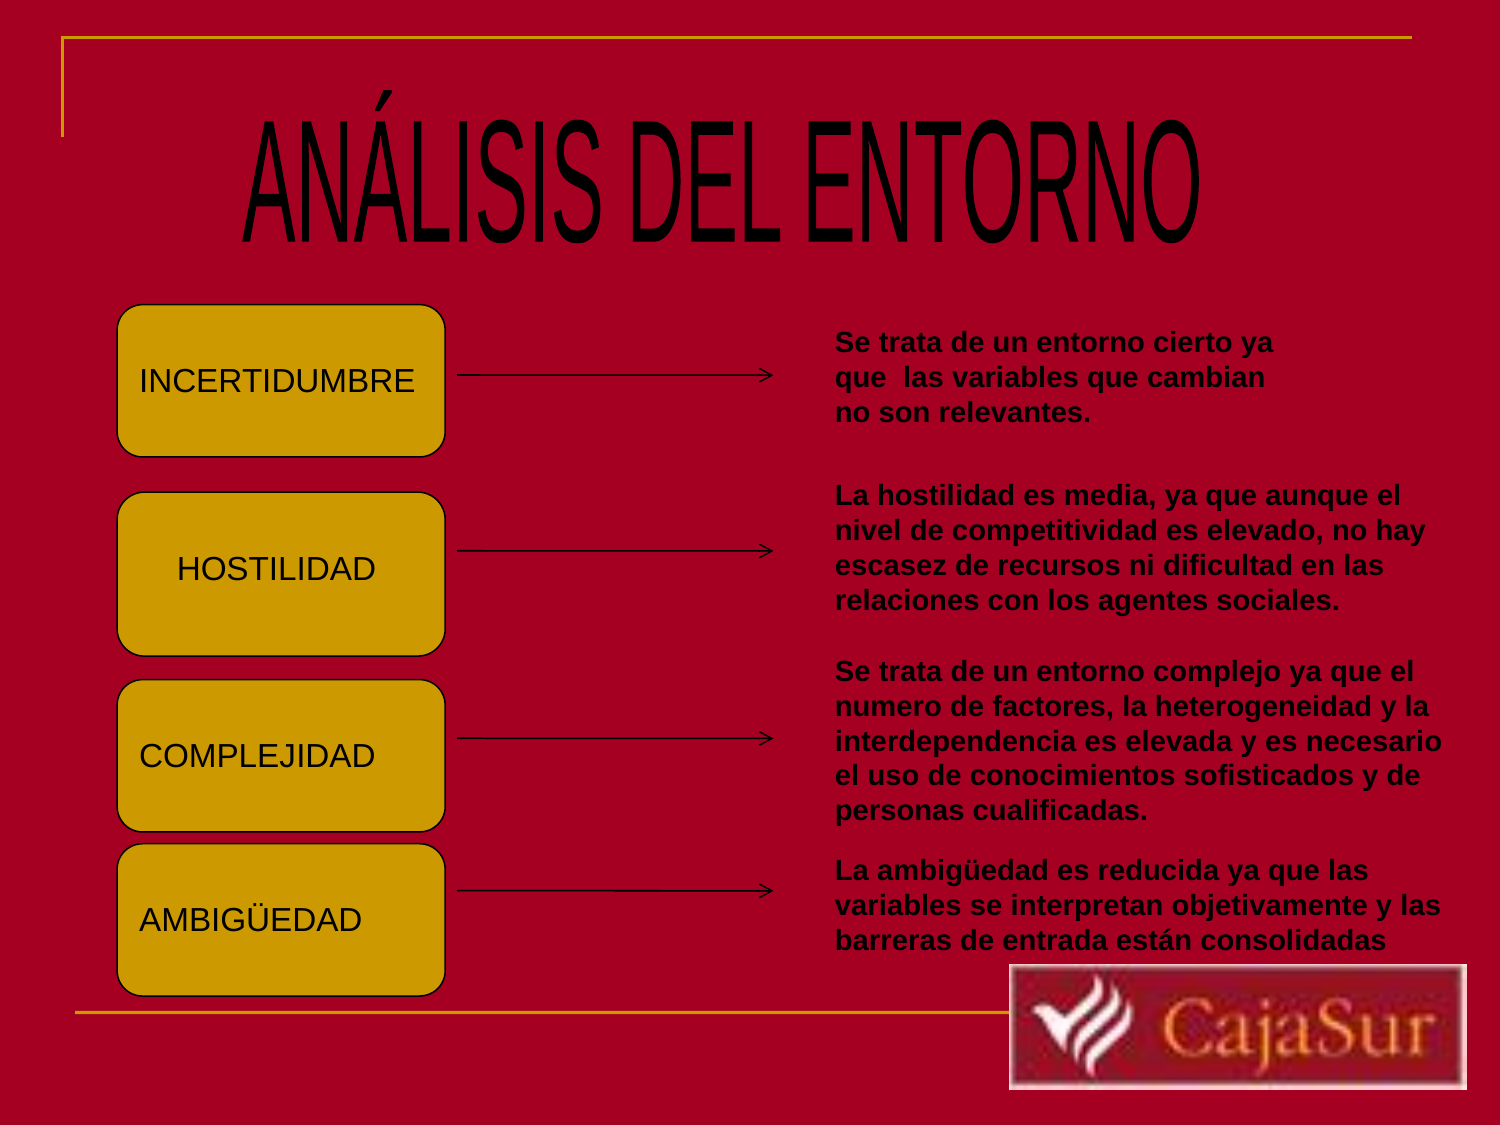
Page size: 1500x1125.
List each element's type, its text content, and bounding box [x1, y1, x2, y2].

text_box COMPLEJIDAD [117, 679, 446, 832]
text_box La ambigüedad es reducida ya que las variables se interpretan objetivamente y las barreras de entrada están consolidadas [820, 843, 1465, 964]
text_box INCERTIDUMBRE [117, 304, 446, 457]
text_box Se trata de un entorno cierto ya que las variables que cambian no son relevantes. [820, 316, 1313, 436]
picture [1009, 963, 1467, 1091]
text_box HOSTILIDAD [117, 492, 446, 657]
text_box Se trata de un entorno complejo ya que el numero de factores, la heterogeneidad y la interdependencia es elevada y es necesario el uso de conocimientos sofisticados y de personas cualificadas. [820, 644, 1465, 834]
text_box AMBIGÜEDAD [117, 843, 446, 997]
text_box La hostilidad es media, ya que aunque el nivel de competitividad es elevado, no hay escasez de recursos ni dificultad en las relaciones con los agentes sociales. [820, 468, 1477, 624]
